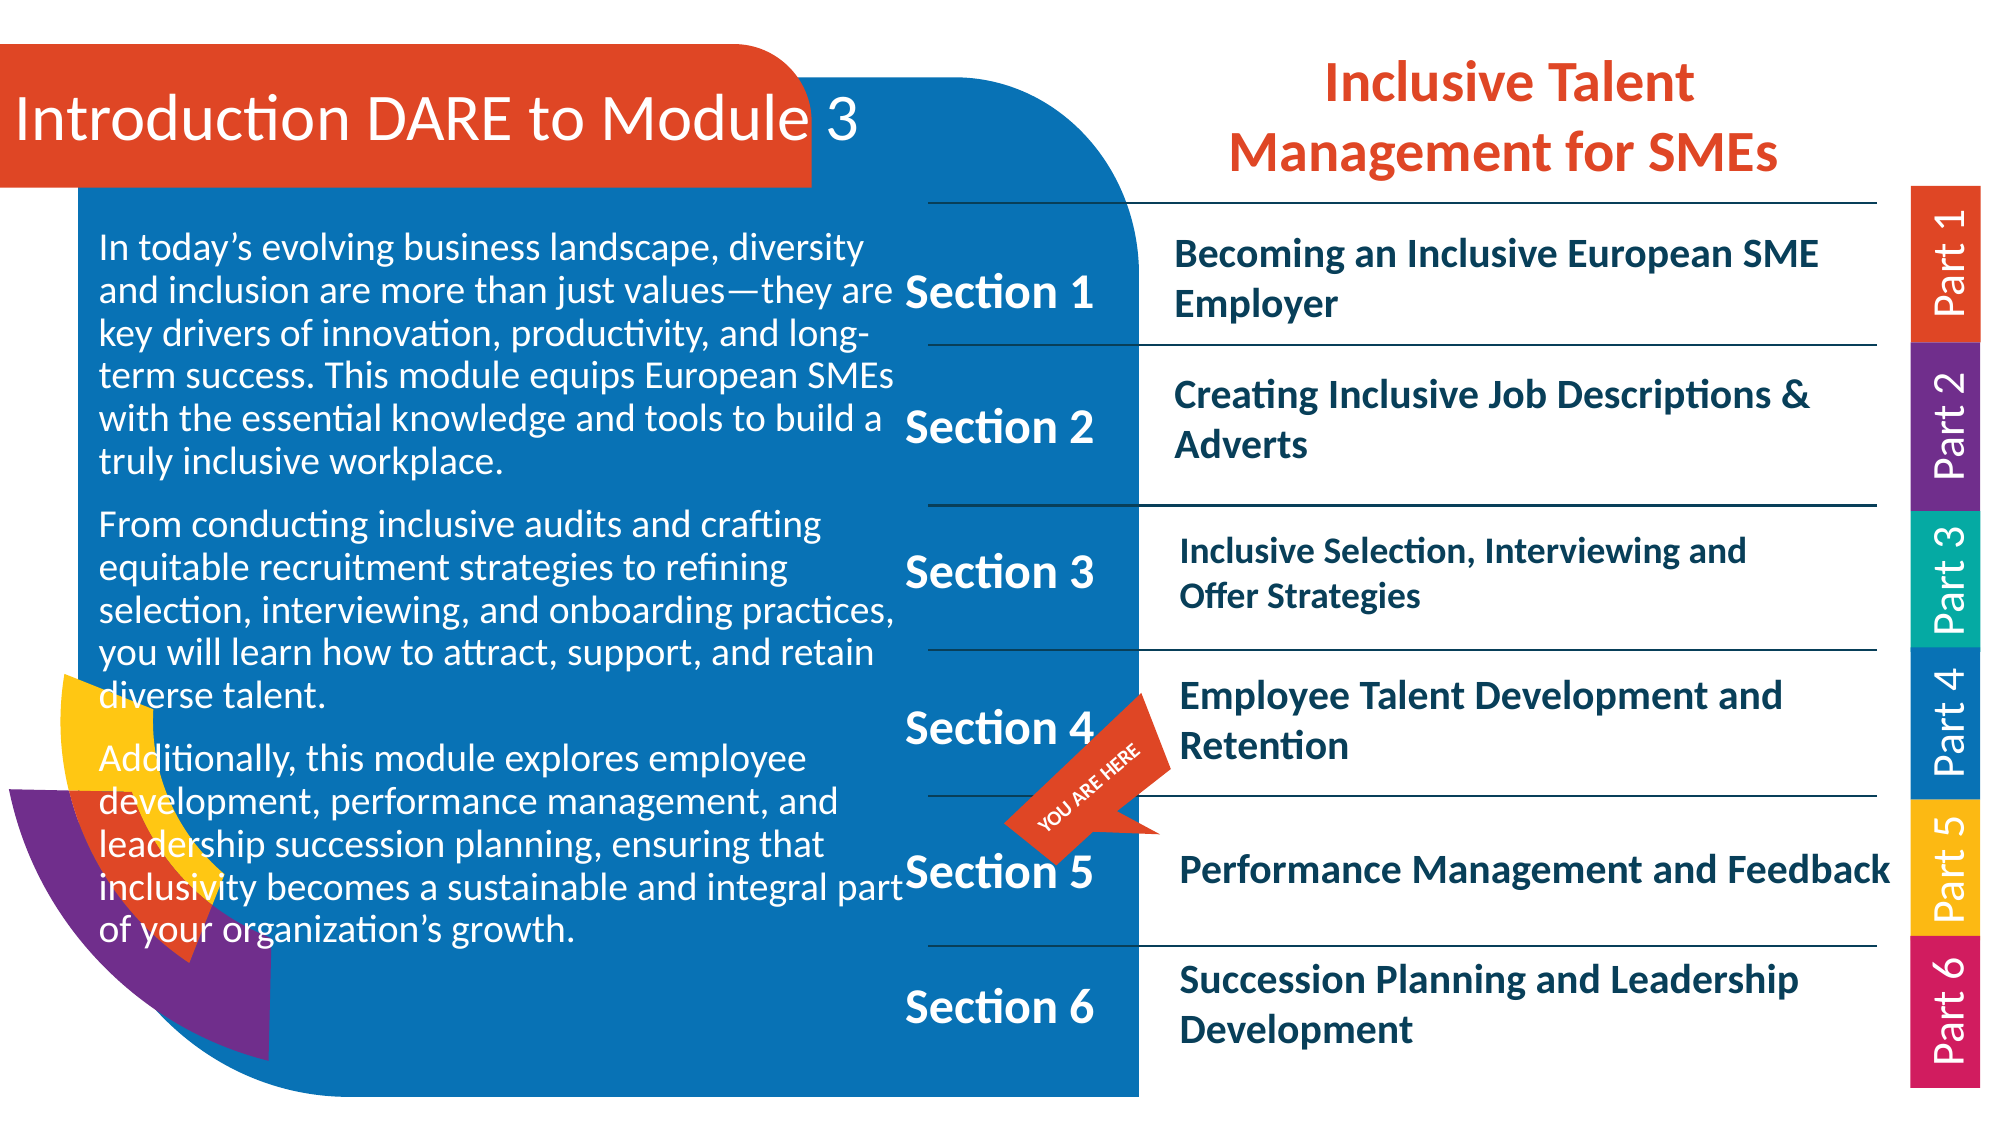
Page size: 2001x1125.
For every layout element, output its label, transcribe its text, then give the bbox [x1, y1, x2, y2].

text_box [1013, 739, 1206, 859]
text_box Part 2 [1910, 342, 1981, 511]
text_box Section 2 [848, 371, 1152, 485]
text_box Part 5 [1910, 799, 1981, 935]
text_box Employee Talent Development and Retention [1164, 661, 1910, 775]
text_box Part 3 [1910, 511, 1981, 647]
text_box Part 6 [1910, 935, 1981, 1088]
text_box Section 1 [848, 235, 1152, 349]
text_box Succession Planning and Leadership Development [1164, 944, 1910, 1058]
text_box Section 3 [848, 516, 1152, 630]
list Introduction DARE to Module 3 [0, 59, 911, 178]
list In today’s evolving business landscape, diversity and inclusion are more than just values—they are key drivers of innovation, productivity, and long-term success. This module equips European SMEs with the essential knowledge and tools to build a truly inclusive workplace. From conducting inclusive audits and crafting equitable recruitment strategies to refining selection, interviewing, and onboarding practices, you will learn how to attract, support, and retain diverse talent. Additionally, this module explores employee development, performance management, and leadership succession planning, ensuring that inclusivity becomes a sustainable and integral part of your organization’s growth. [84, 219, 936, 1044]
list Creating Inclusive Job Descriptions & Adverts [1159, 360, 1893, 474]
text_box Inclusive Talent Management for SMEs [1151, 35, 1870, 191]
text_box Part 1 [1910, 185, 1981, 342]
text_box Part 4 [1910, 647, 1981, 799]
text_box Section 6 [848, 950, 1152, 1064]
text_box Inclusive Selection, Interviewing and Offer Strategies [1164, 518, 1818, 624]
text_box Becoming an Inclusive European SME Employer [1159, 219, 1910, 333]
text_box Section 4 [848, 671, 1152, 785]
text_box Performance Management and Feedback [1164, 809, 1910, 923]
text_box Section 5 [848, 815, 1152, 929]
